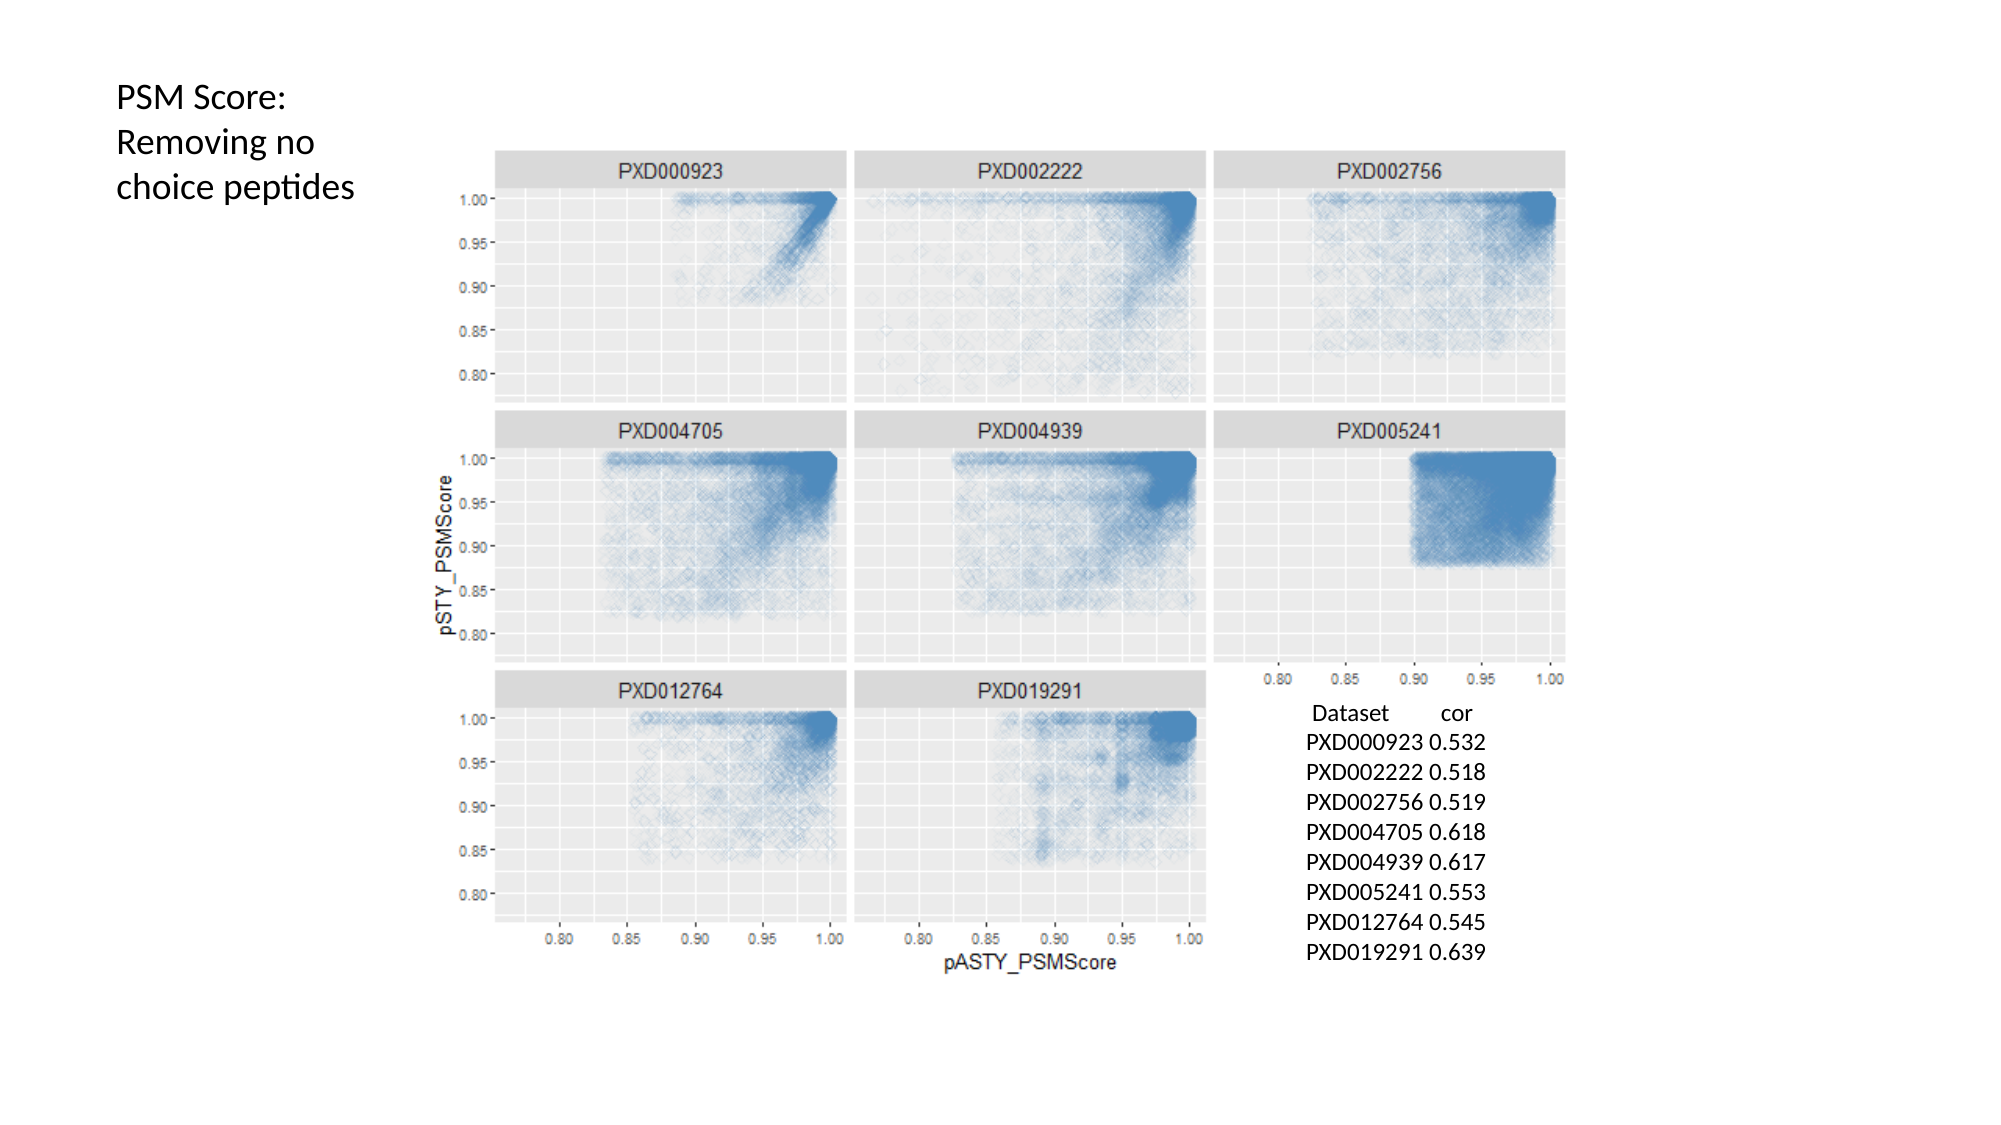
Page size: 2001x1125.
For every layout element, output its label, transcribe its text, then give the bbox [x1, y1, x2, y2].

text_box PSM Score: Removing no choice peptides [101, 64, 425, 214]
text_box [425, 143, 1575, 982]
